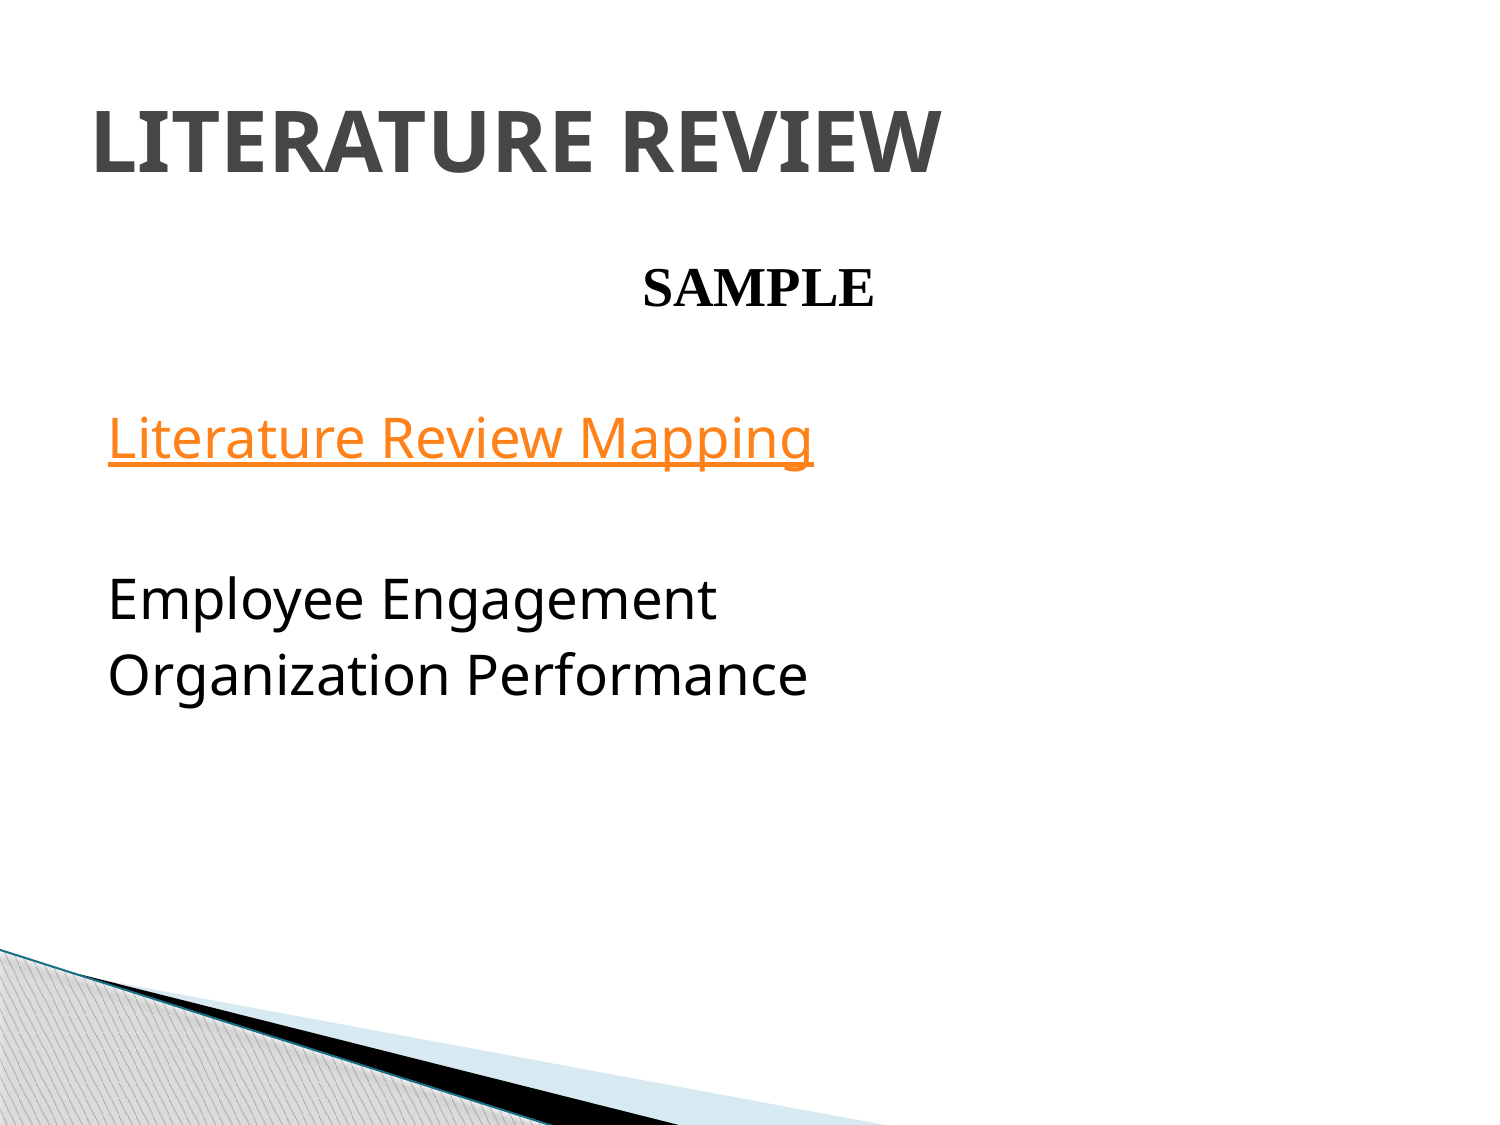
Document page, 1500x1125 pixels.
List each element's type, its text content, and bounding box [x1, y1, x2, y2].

list SAMPLE Literature Review Mapping Employee Engagement Organization Performance [75, 243, 1425, 986]
title LITERATURE REVIEW [75, 45, 1425, 233]
